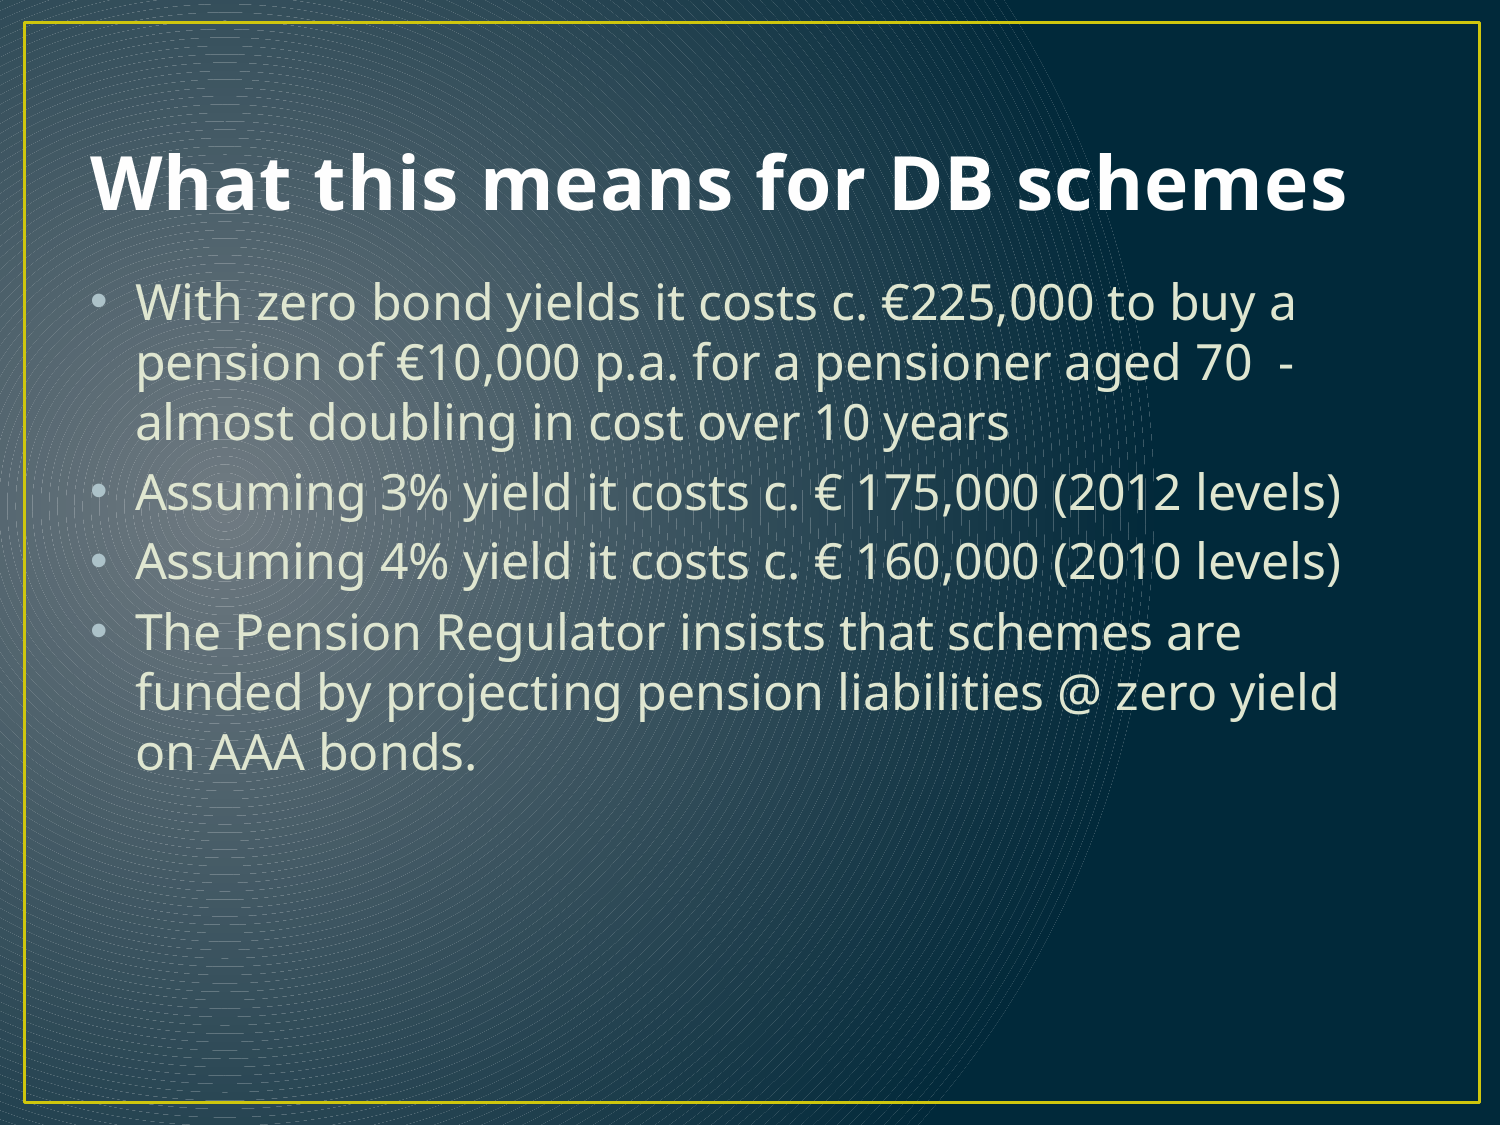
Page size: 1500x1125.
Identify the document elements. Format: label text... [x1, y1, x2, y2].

list With zero bond yields it costs c. €225,000 to buy a pension of €10,000 p.a. for a pensioner aged 70 - almost doubling in cost over 10 years Assuming 3% yield it costs c. € 175,000 (2012 levels) Assuming 4% yield it costs c. € 160,000 (2010 levels) The Pension Regulator insists that schemes are funded by projecting pension liabilities @ zero yield on AAA bonds. [75, 262, 1425, 1005]
title What this means for DB schemes [75, 45, 1425, 233]
